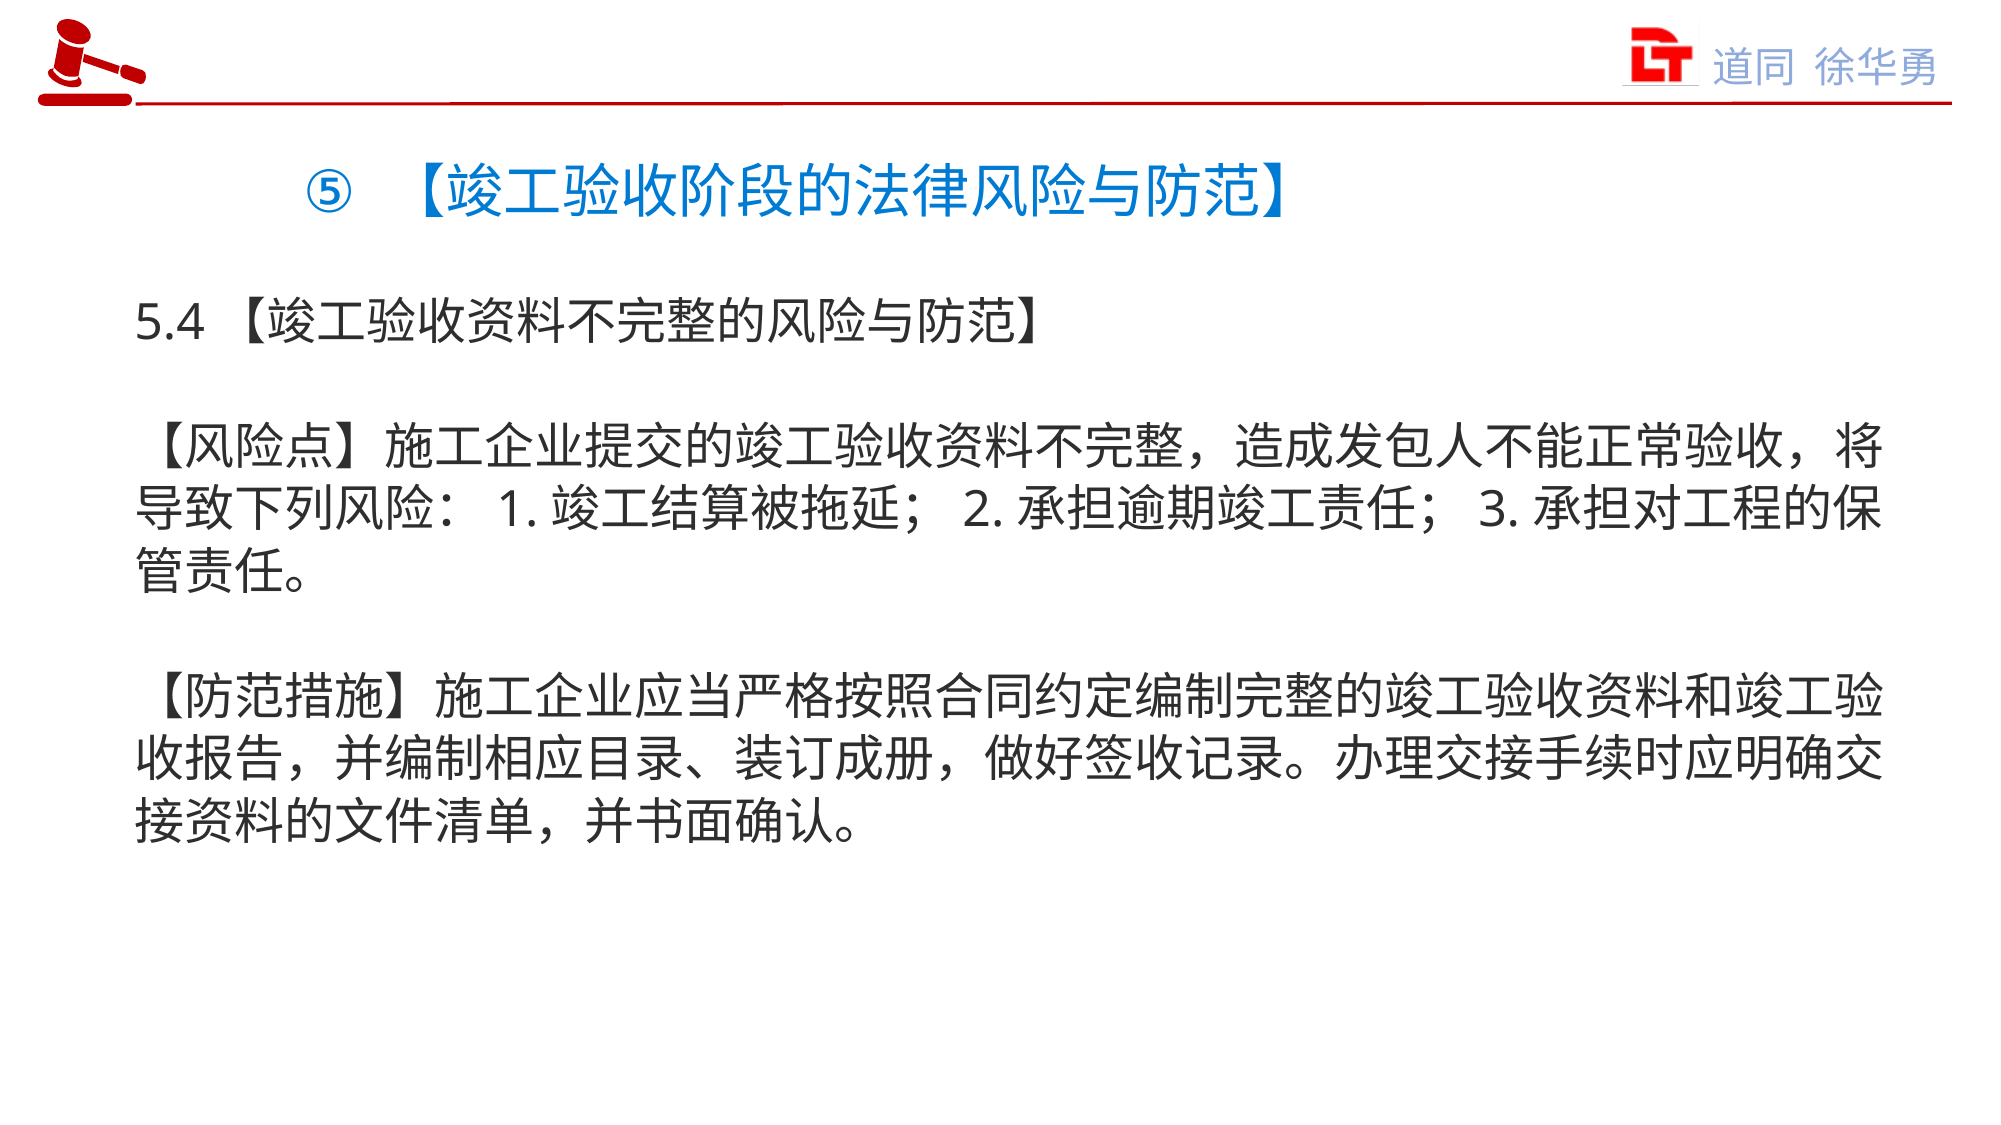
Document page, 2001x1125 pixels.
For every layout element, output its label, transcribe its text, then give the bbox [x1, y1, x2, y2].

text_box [37, 17, 1954, 106]
text_box 【竣工验收阶段的法律风险与防范】 5.4【竣工验收资料不完整的风险与防范】 【风险点】施工企业提交的竣工验收资料不完整，造成发包人不能正常验收，将导致下列风险：1.竣工结算被拖延；2.承担逾期竣工责任；3.承担对工程的保管责任。 【防范措施】施工企业应当严格按照合同约定编制完整的竣工验收资料和竣工验收报告，并编制相应目录、装订成册，做好签收记录。办理交接手续时应明确交接资料的文件清单，并书面确认。 [119, 154, 1900, 857]
picture [1622, 19, 1699, 97]
